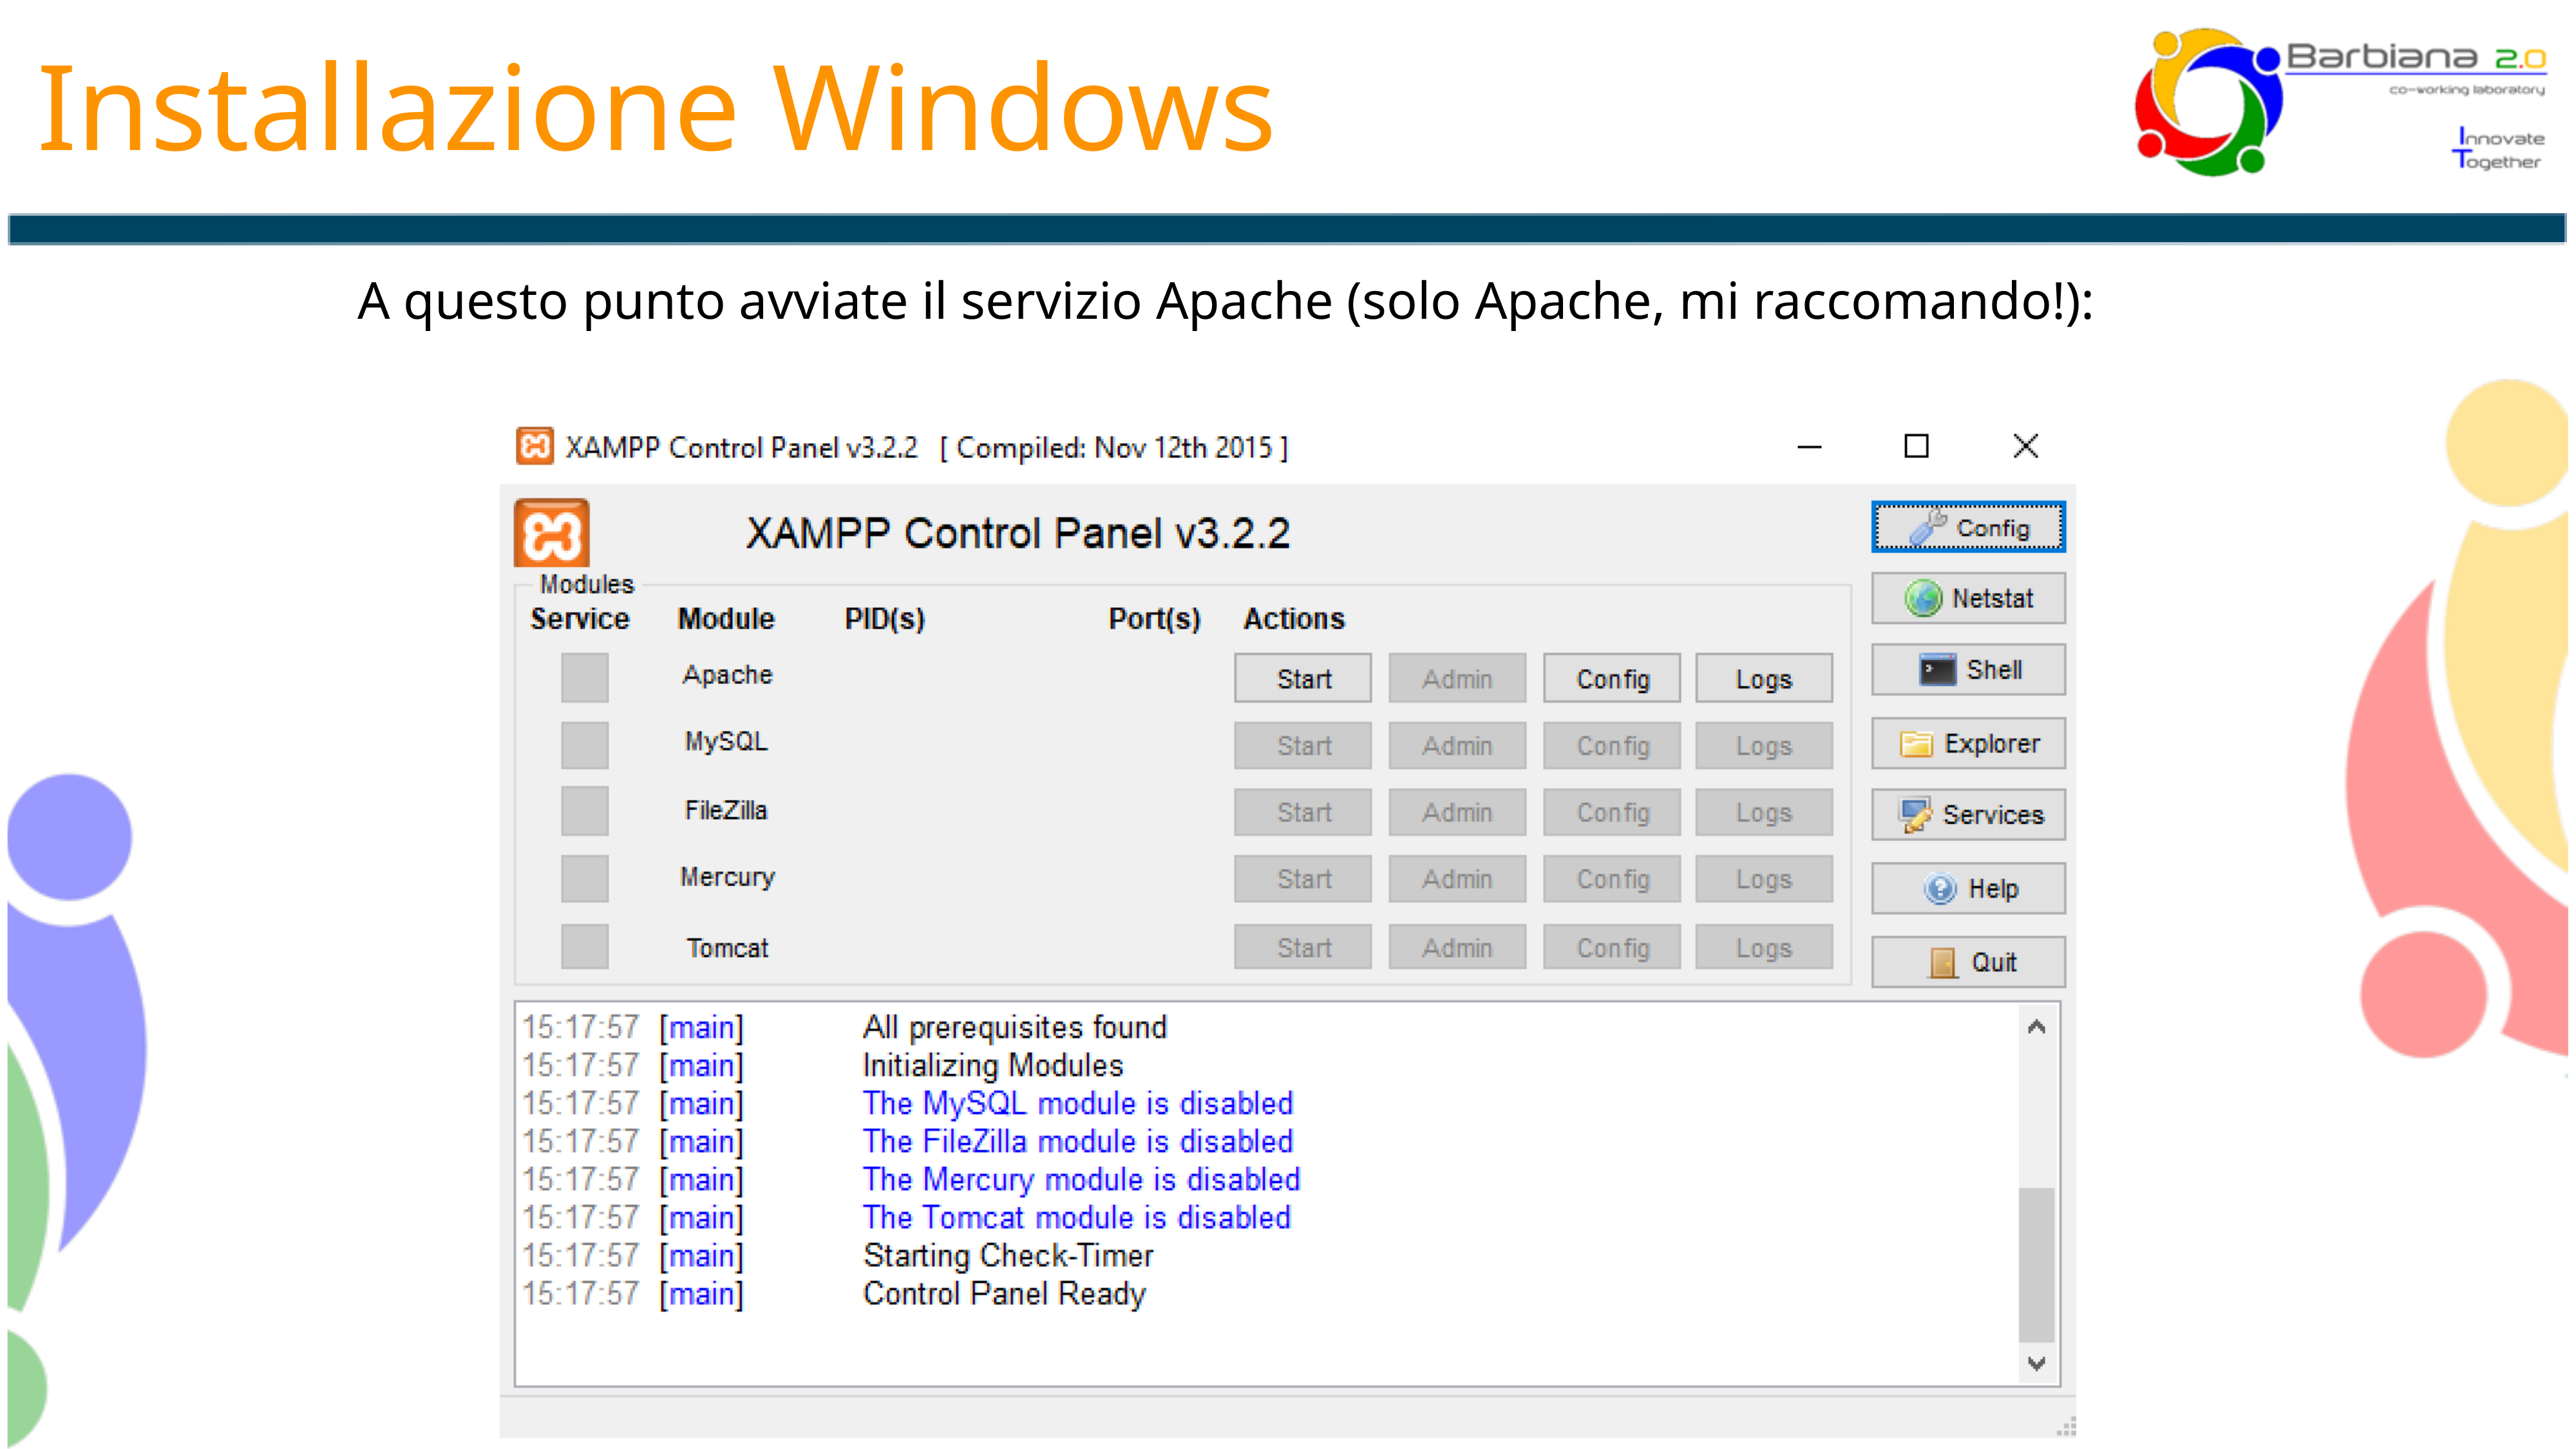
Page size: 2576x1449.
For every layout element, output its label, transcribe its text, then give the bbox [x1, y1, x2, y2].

picture [2121, 364, 2568, 1238]
picture [7, 645, 158, 1449]
text_box A questo punto avviate il servizio Apache (solo Apache, mi raccomando!): [61, 263, 2392, 335]
picture [8, 213, 2576, 245]
title Installazione Windows [31, 25, 2111, 180]
picture [500, 412, 2076, 1438]
picture [2121, 9, 2568, 196]
